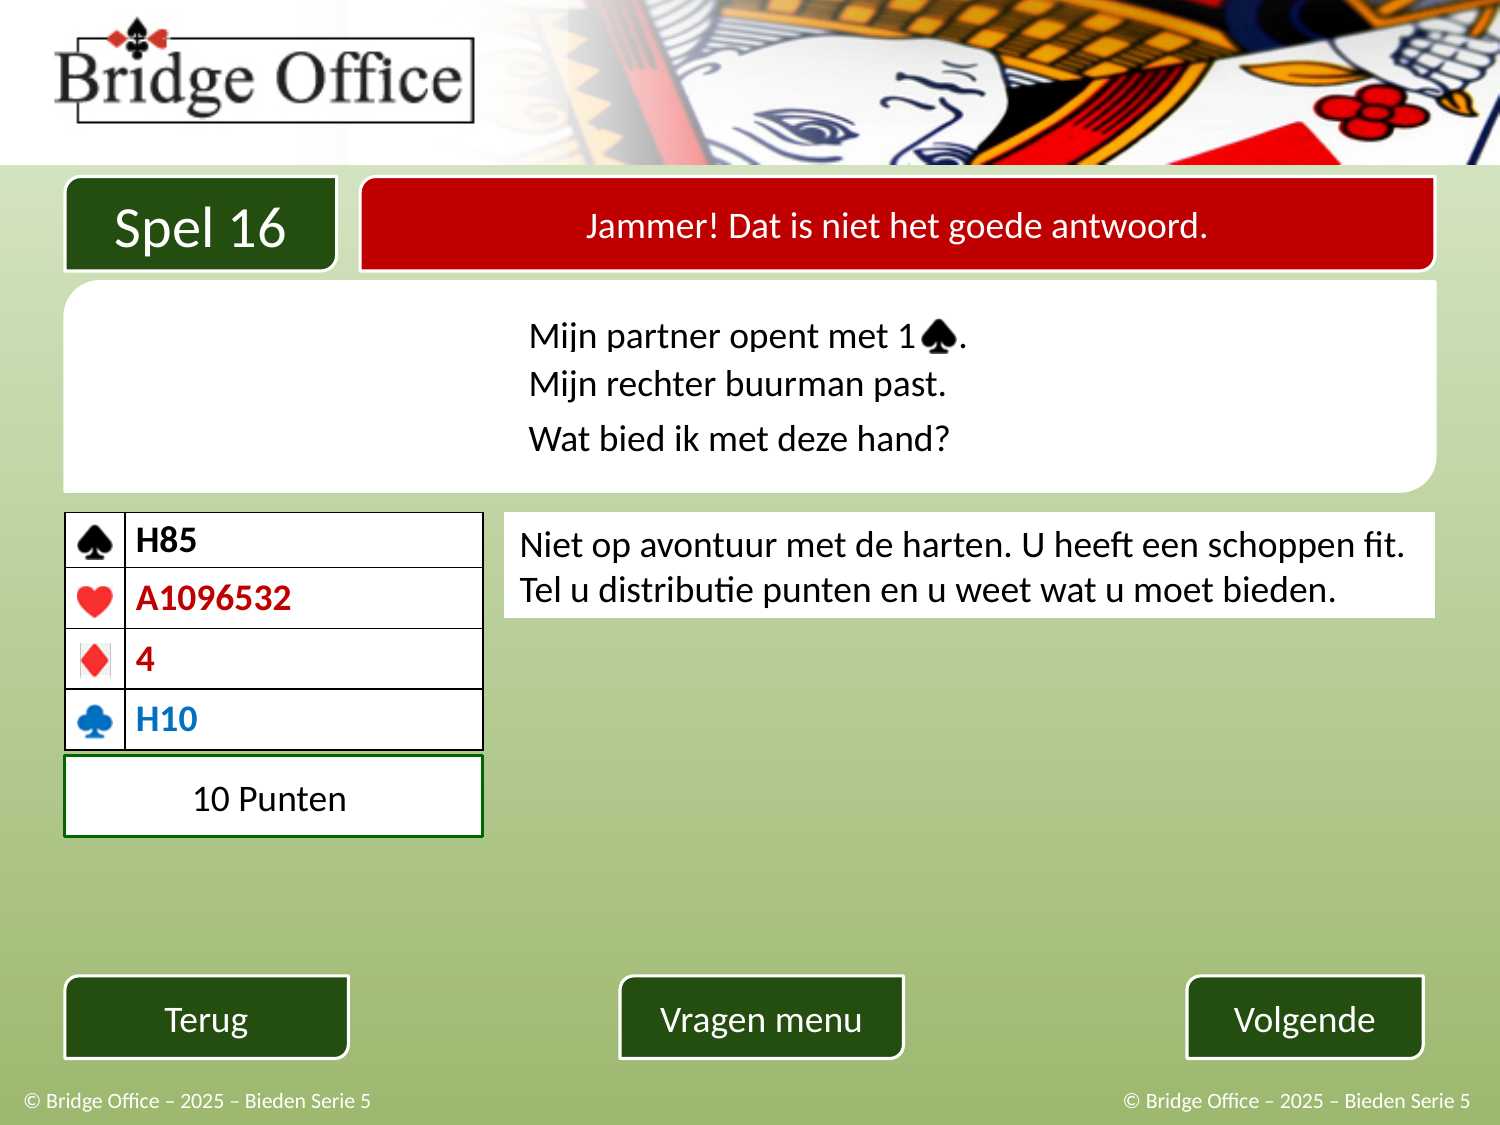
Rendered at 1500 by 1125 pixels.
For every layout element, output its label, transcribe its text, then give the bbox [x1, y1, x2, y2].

table_header [66, 513, 124, 567]
text_box Terug [63, 974, 350, 1061]
table_cell [66, 629, 124, 688]
text_box Vragen menu [618, 974, 906, 1061]
text_box Mijn rechter buurman past. [513, 352, 987, 406]
picture [920, 318, 957, 354]
table_header H85 [126, 513, 482, 567]
text_box Niet op avontuur met de harten. U heeft een schoppen fit. Tel u distributie punten en u weet wat u moet bieden. [504, 512, 1435, 618]
table_cell 4 [126, 629, 482, 688]
text_box Jammer! Dat is niet het goede antwoord. [358, 179, 1437, 273]
picture [77, 524, 114, 561]
text_box © Bridge Office – 2025 – Bieden Serie 5 [8, 1079, 393, 1121]
picture [77, 585, 114, 618]
table_cell [66, 690, 124, 749]
text_box Mijn partner opent met 1 . [513, 303, 1022, 364]
text_box Wat bied ik met deze hand? [513, 406, 987, 467]
text_box 10 Punten [63, 754, 484, 838]
picture [77, 703, 114, 740]
picture [0, 0, 1500, 166]
table_cell H10 [126, 690, 482, 749]
text_box © Bridge Office – 2025 – Bieden Serie 5 [1107, 1079, 1500, 1121]
text_box [63, 280, 1437, 493]
picture [77, 643, 114, 679]
table_cell [66, 568, 124, 628]
text_box Volgende [1185, 974, 1425, 1061]
table_cell A1096532 [126, 568, 482, 628]
text_box Spel 16 [63, 179, 339, 273]
